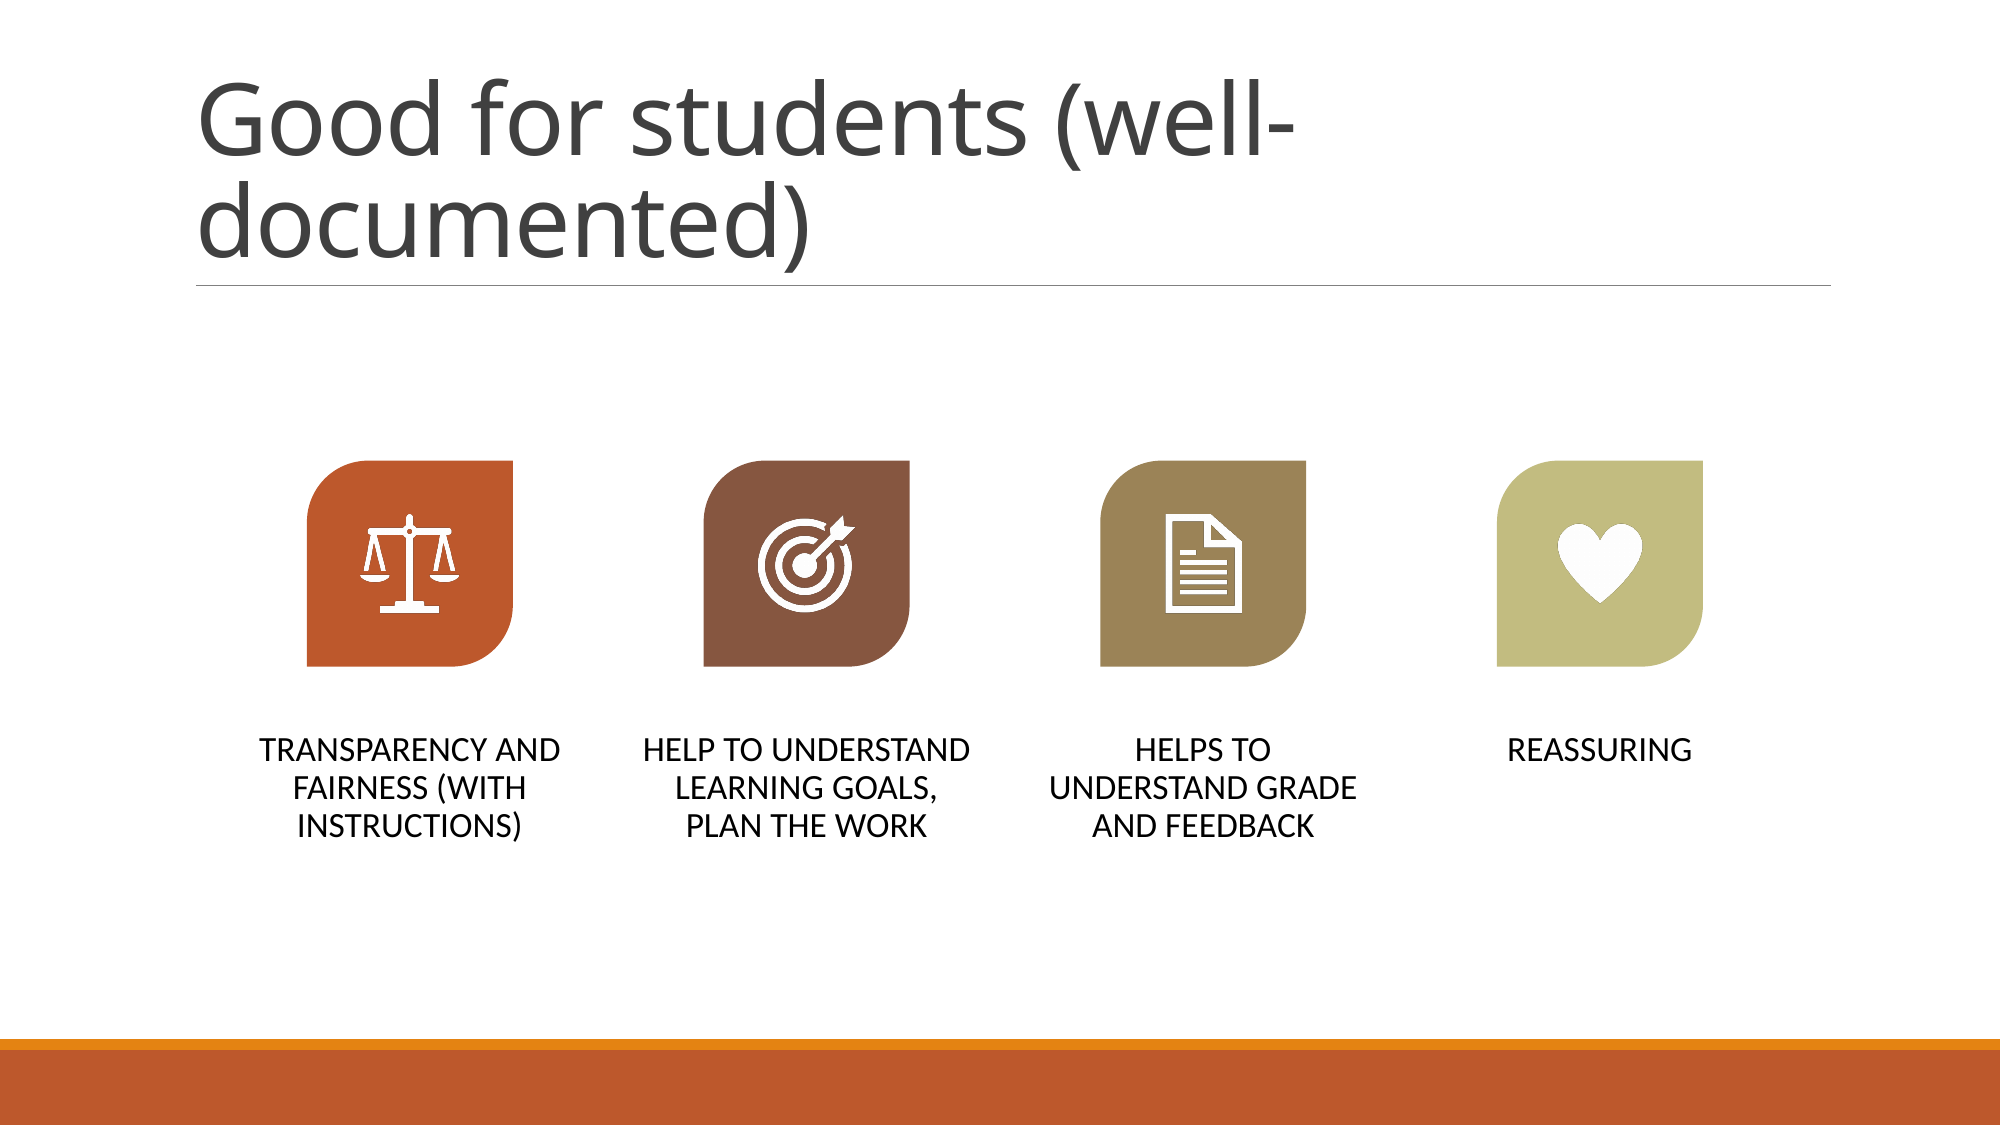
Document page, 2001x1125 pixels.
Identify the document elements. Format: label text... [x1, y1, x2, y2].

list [179, 343, 1831, 966]
title Good for students (well-documented) [180, 47, 1830, 285]
